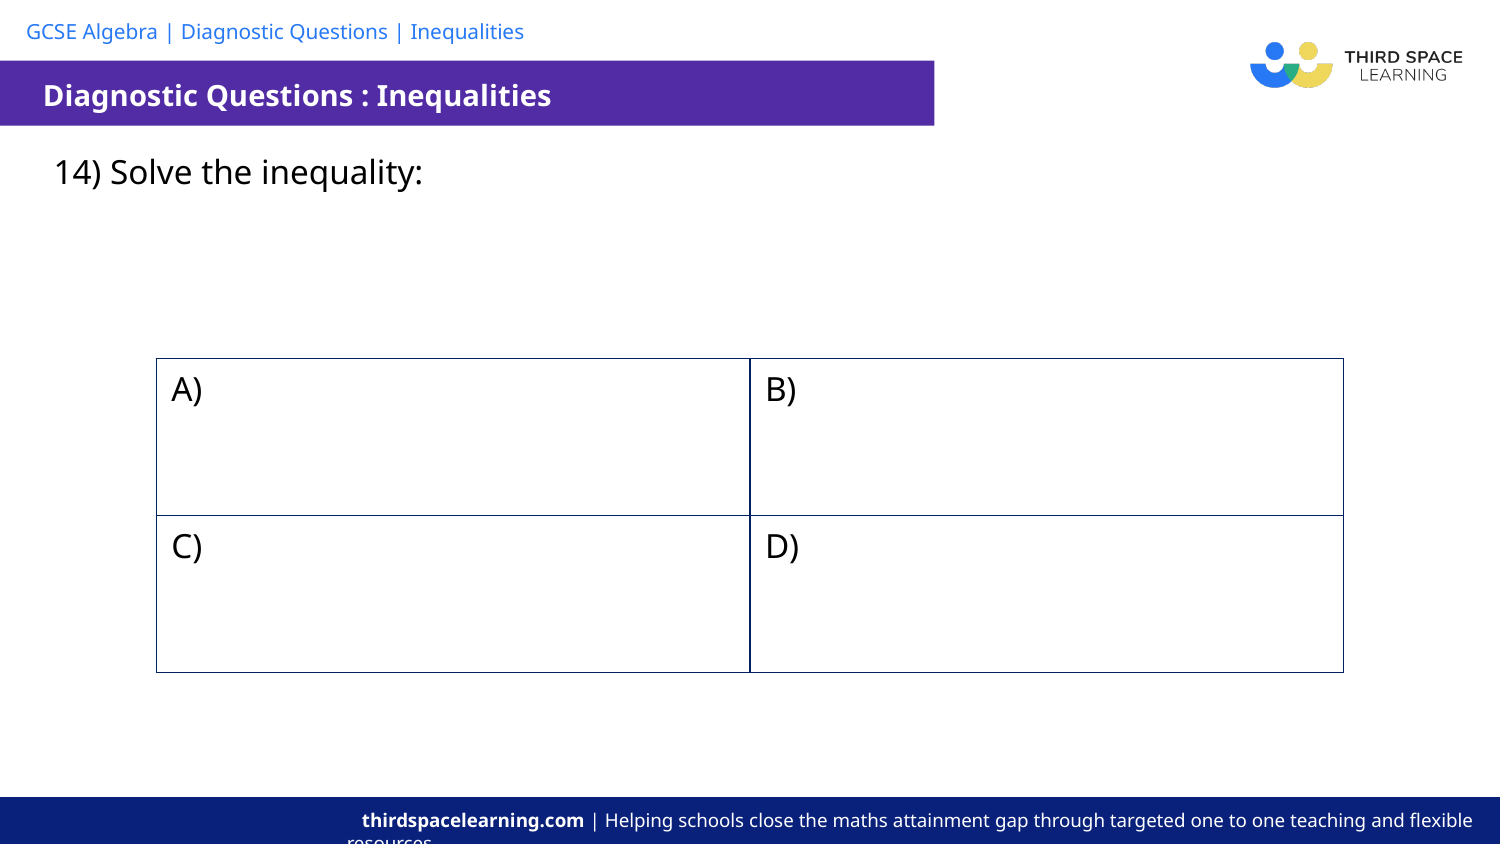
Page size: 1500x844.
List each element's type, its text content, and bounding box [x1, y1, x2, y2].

picture [1250, 33, 1465, 99]
text_box Diagnostic Questions : Inequalities [27, 61, 778, 127]
